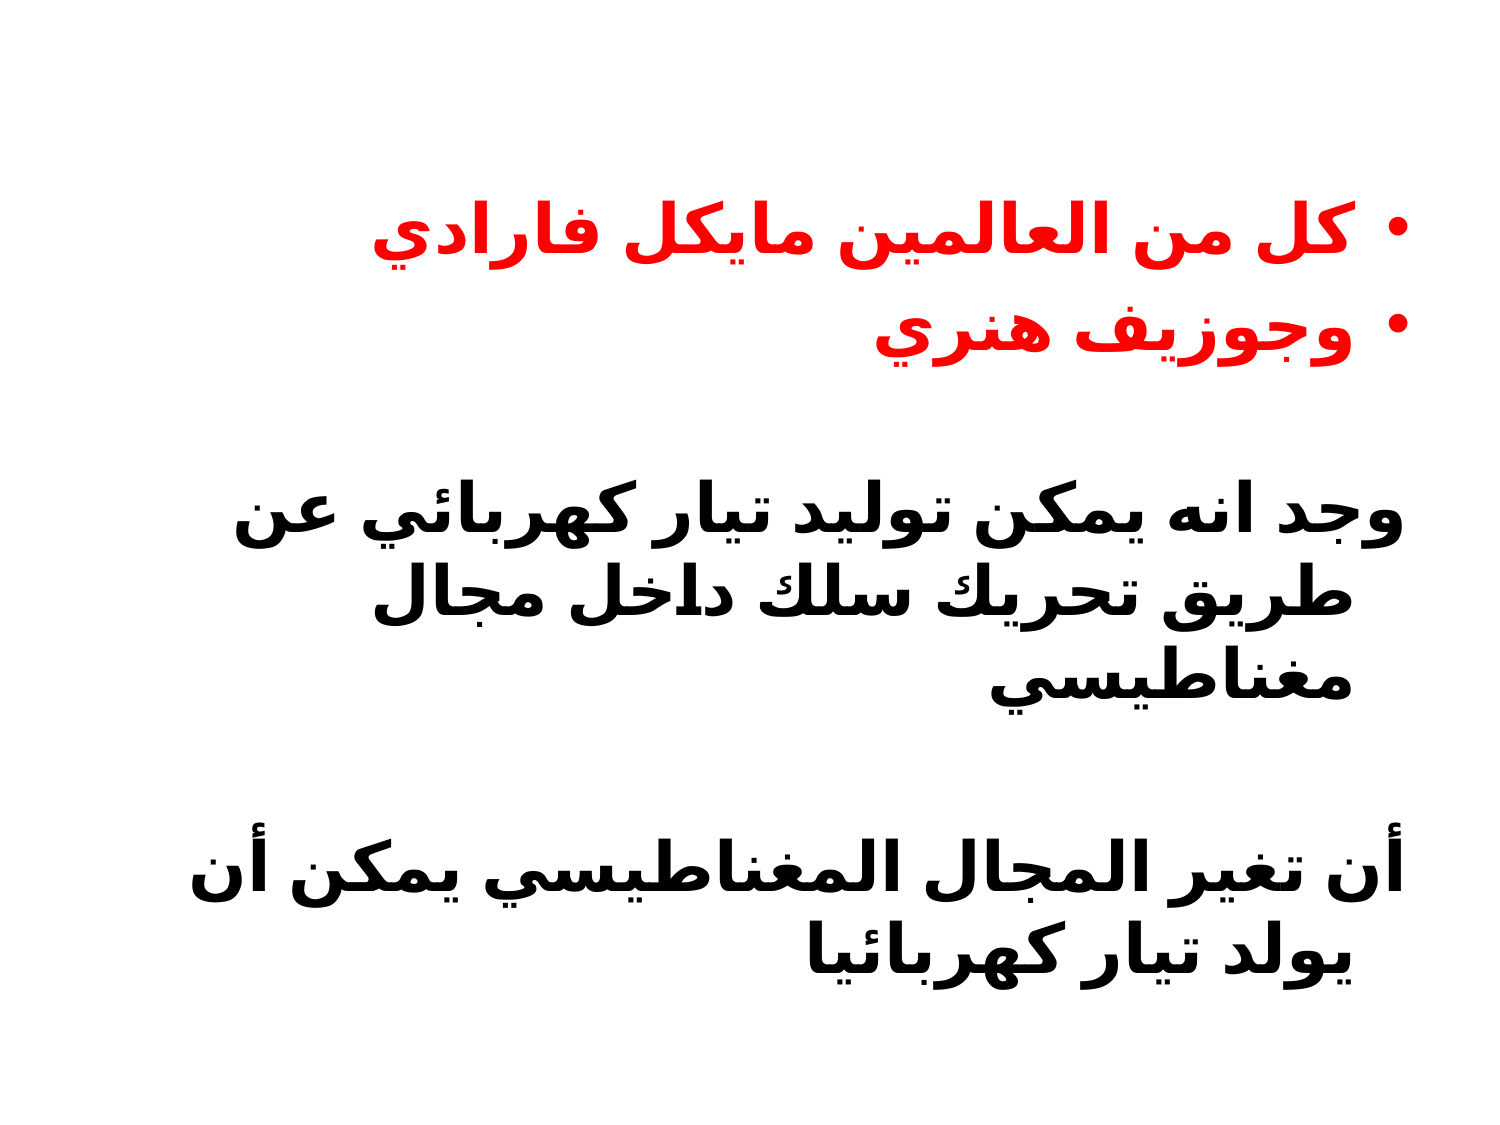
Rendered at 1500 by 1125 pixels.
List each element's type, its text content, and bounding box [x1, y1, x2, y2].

list كل من العالمين مايكل فارادي وجوزيف هنري وجد انه يمكن توليد تيار كهربائي عن طريق تحريك سلك داخل مجال مغناطيسي أن تغير المجال المغناطيسي يمكن أن يولد تيار كهربائيا [75, 90, 1424, 1005]
